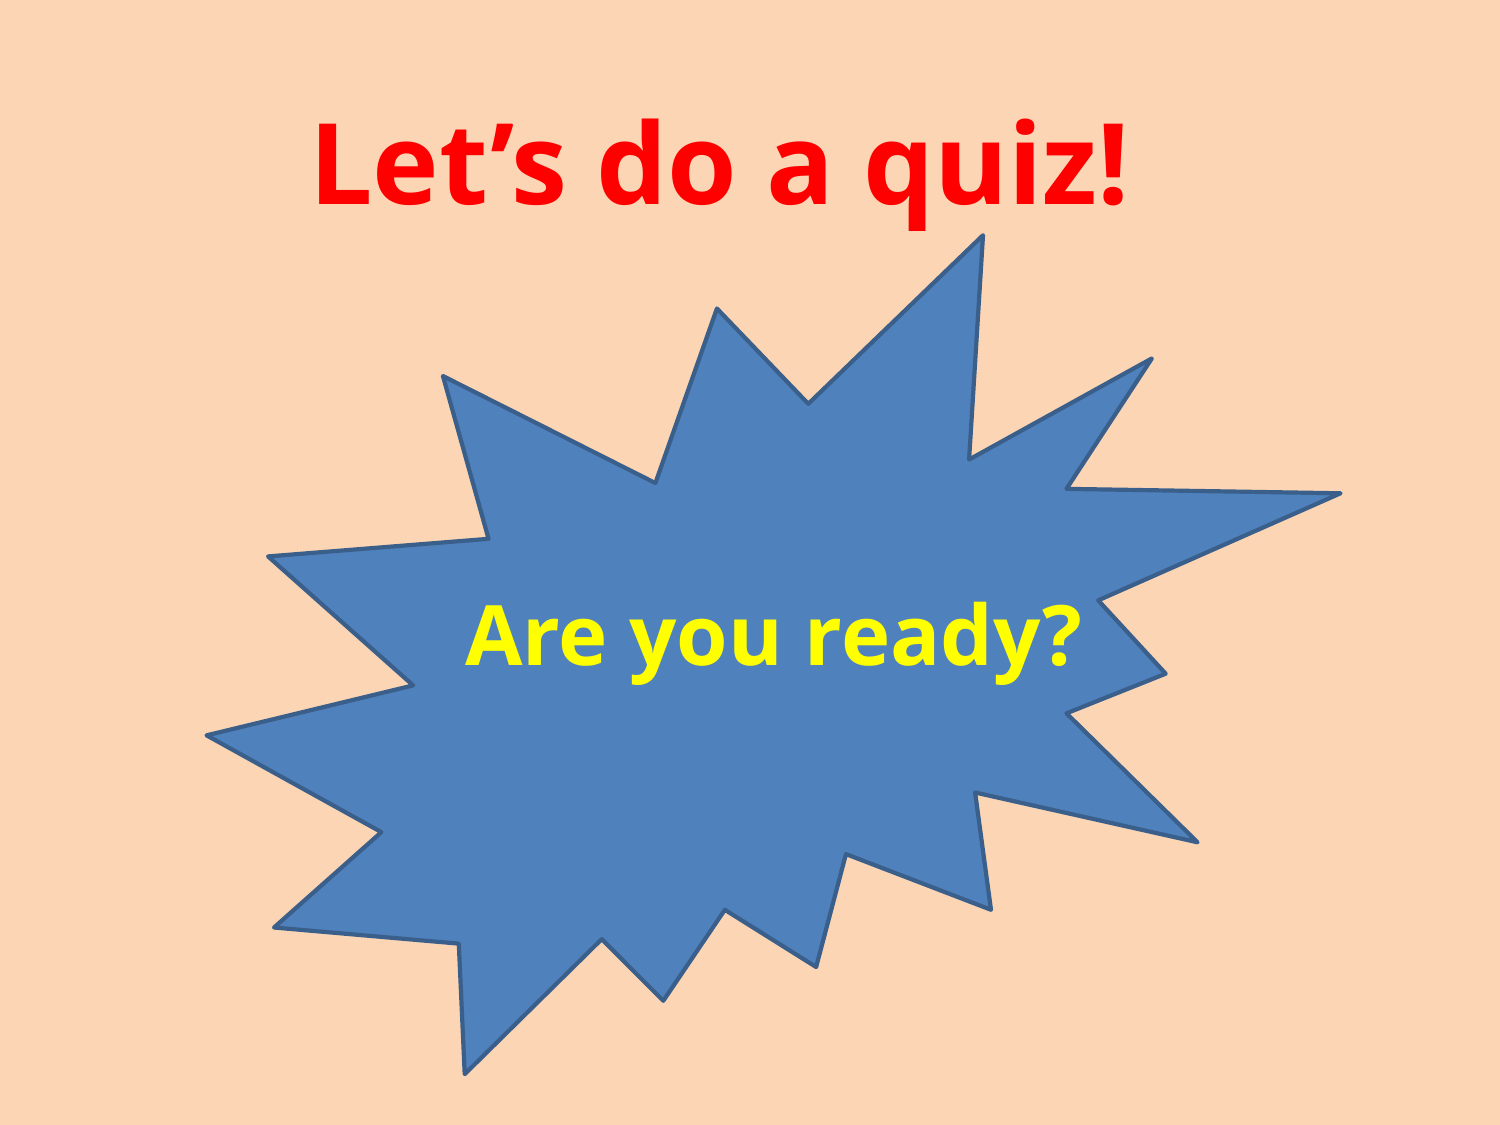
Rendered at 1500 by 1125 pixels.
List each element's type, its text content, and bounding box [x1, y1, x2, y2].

text_box [266, 233, 1343, 662]
text_box [204, 689, 1200, 1077]
text_box Let’s do a quiz! [147, 84, 1294, 235]
text_box Are you ready? [383, 574, 1164, 689]
